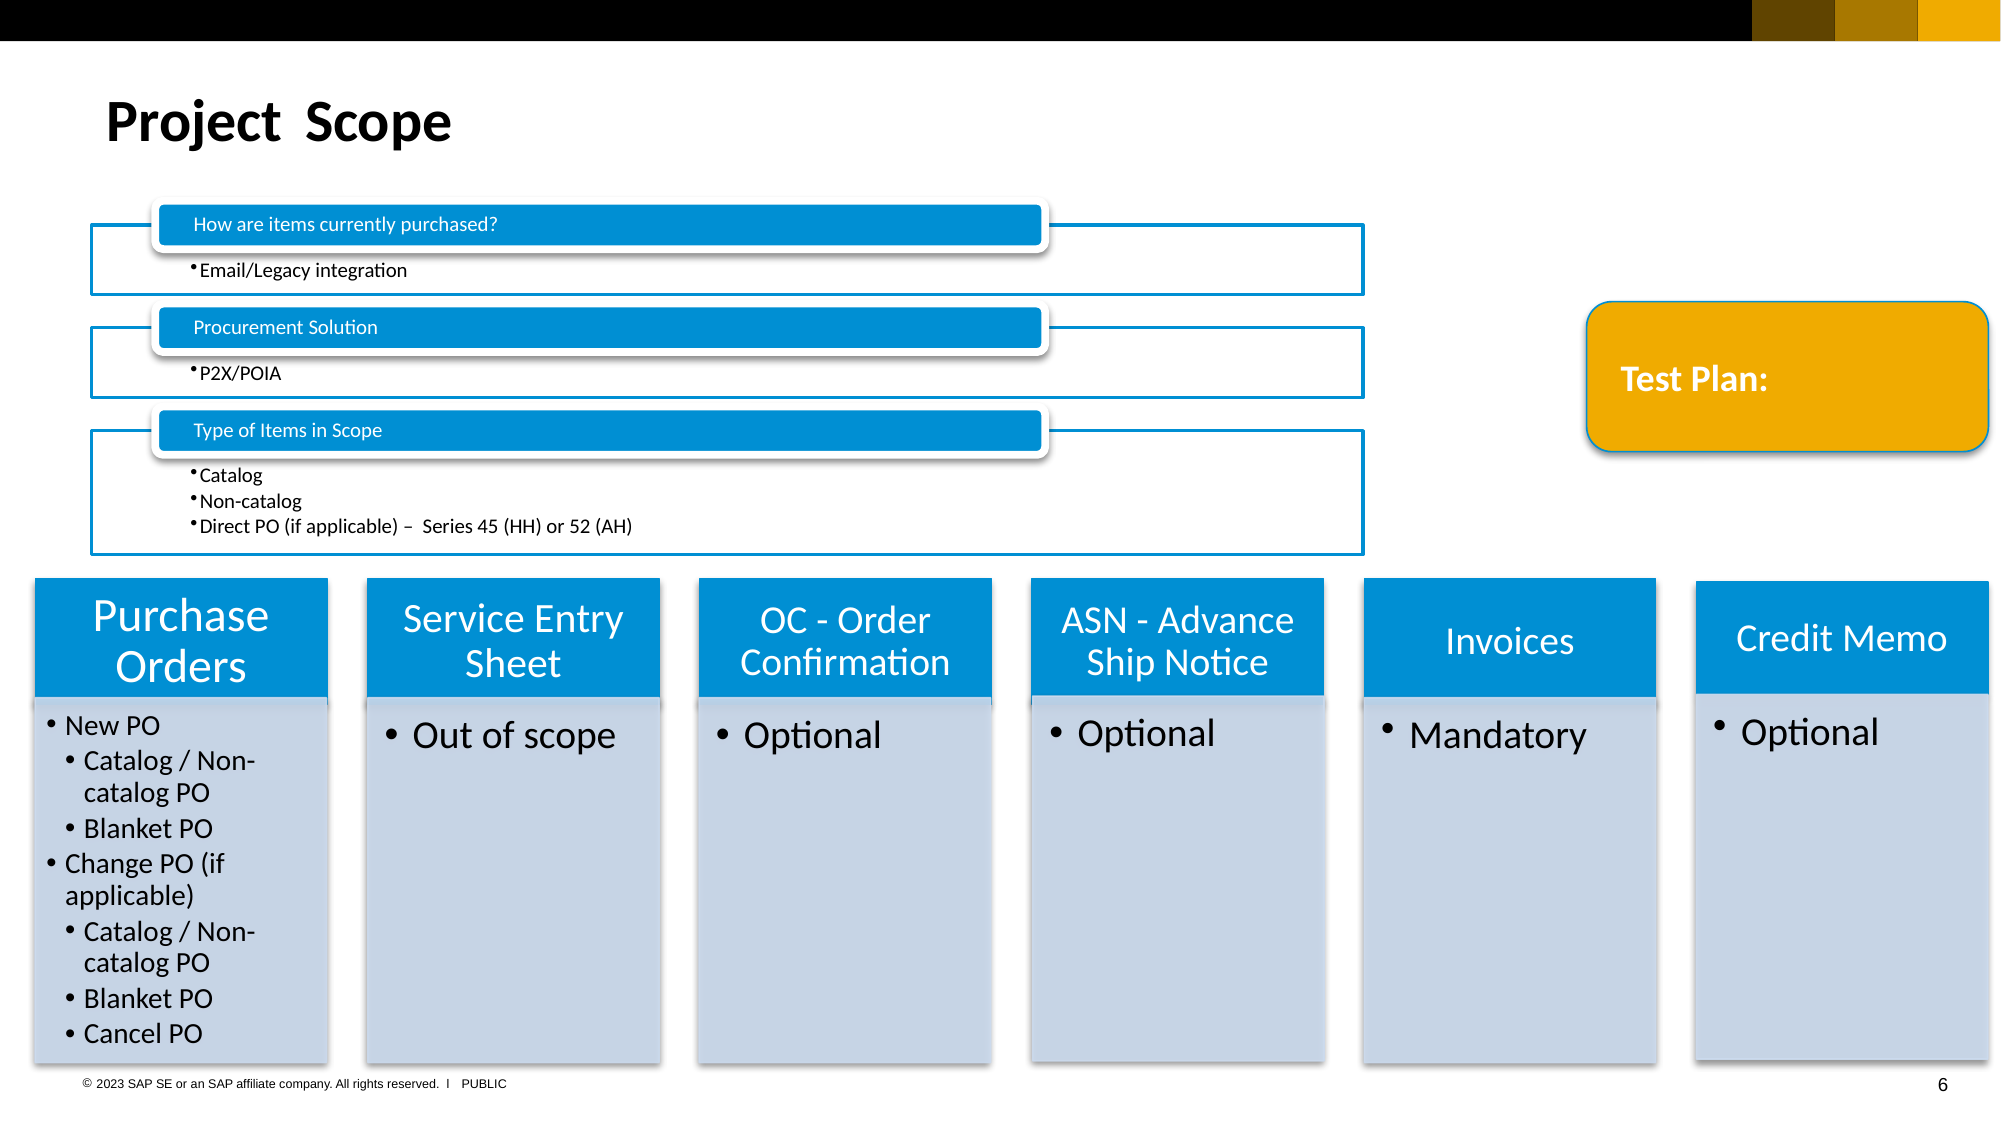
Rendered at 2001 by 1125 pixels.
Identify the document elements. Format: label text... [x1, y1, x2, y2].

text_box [91, 192, 1364, 563]
text_box Project Scope [91, 59, 1863, 168]
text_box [34, 575, 1989, 1066]
text_box Test Plan: [1586, 301, 1989, 452]
